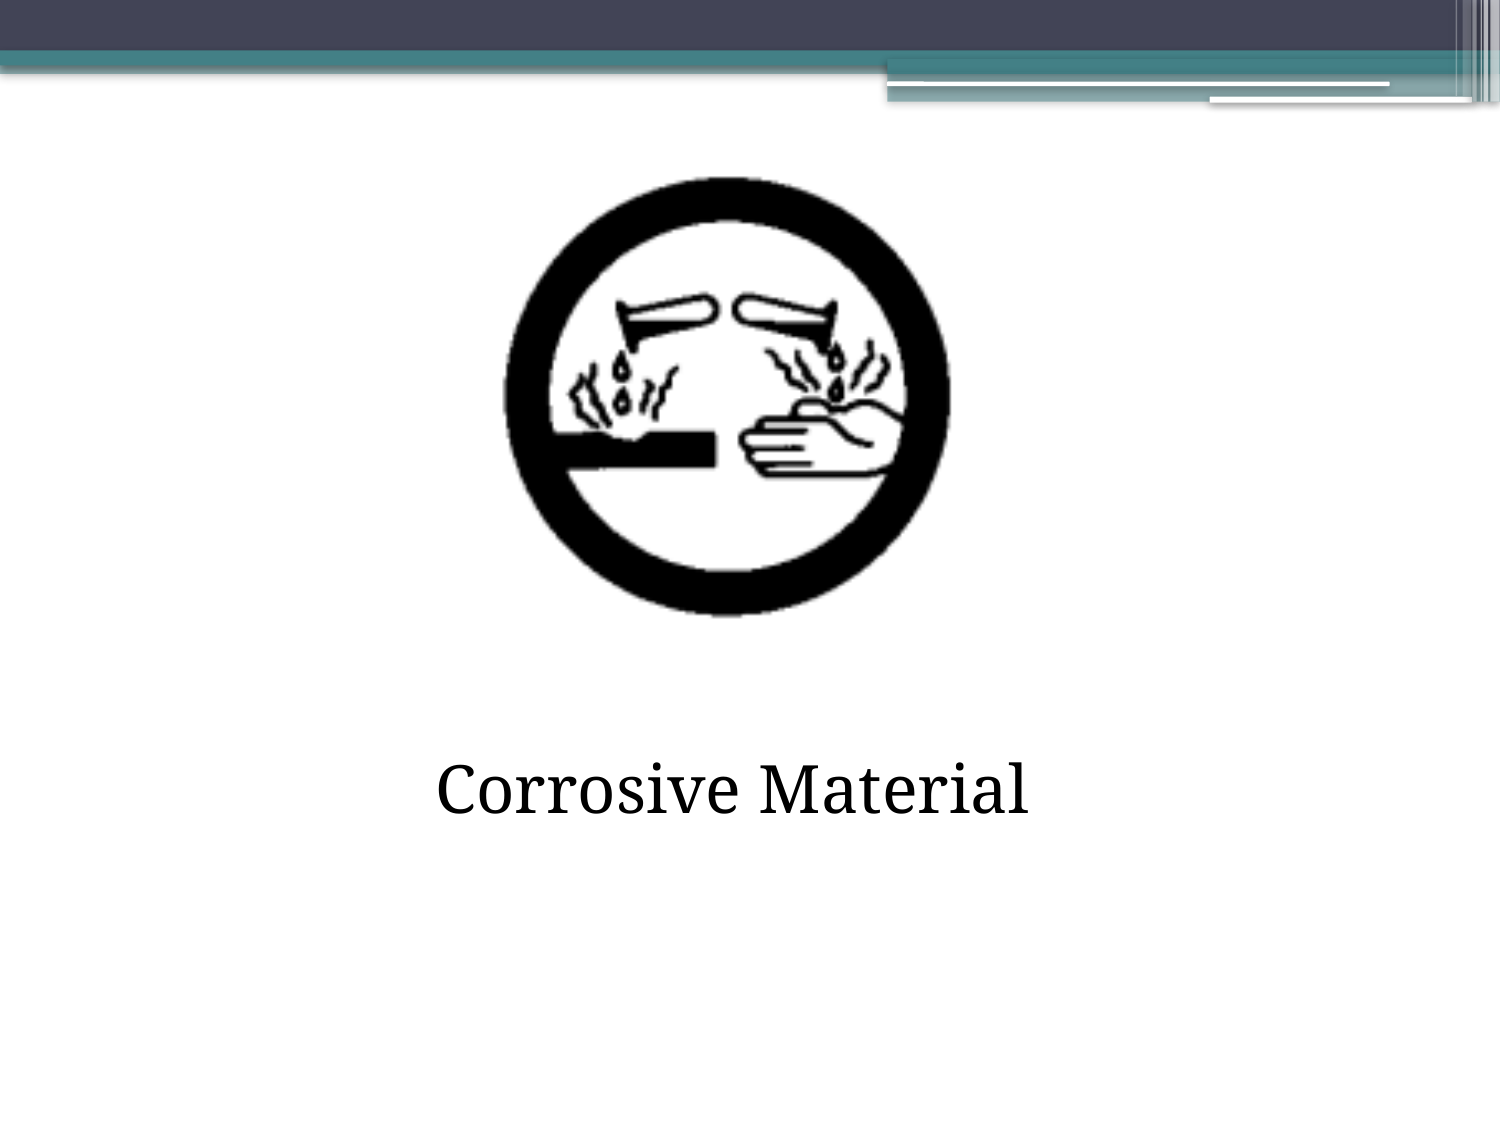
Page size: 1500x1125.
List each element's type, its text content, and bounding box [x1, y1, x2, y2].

text_box Corrosive Material [123, 739, 1341, 835]
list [501, 172, 958, 622]
